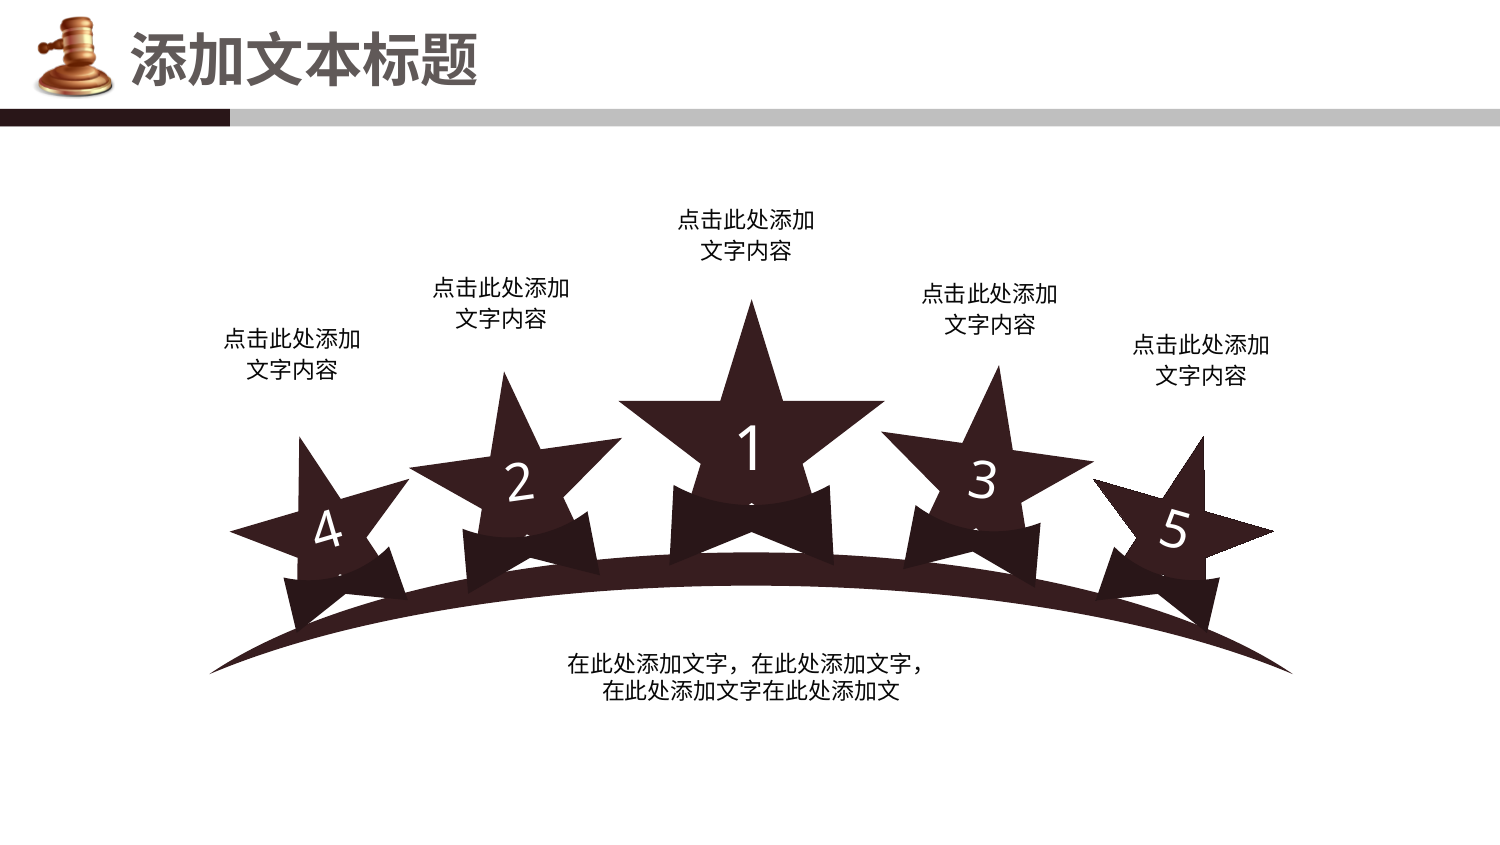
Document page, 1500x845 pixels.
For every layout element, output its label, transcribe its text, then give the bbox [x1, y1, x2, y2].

text_box [0, 108, 231, 127]
text_box [231, 108, 1500, 127]
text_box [176, 194, 1318, 741]
text_box 添加文本标题 [114, 15, 969, 101]
picture [31, 15, 115, 99]
